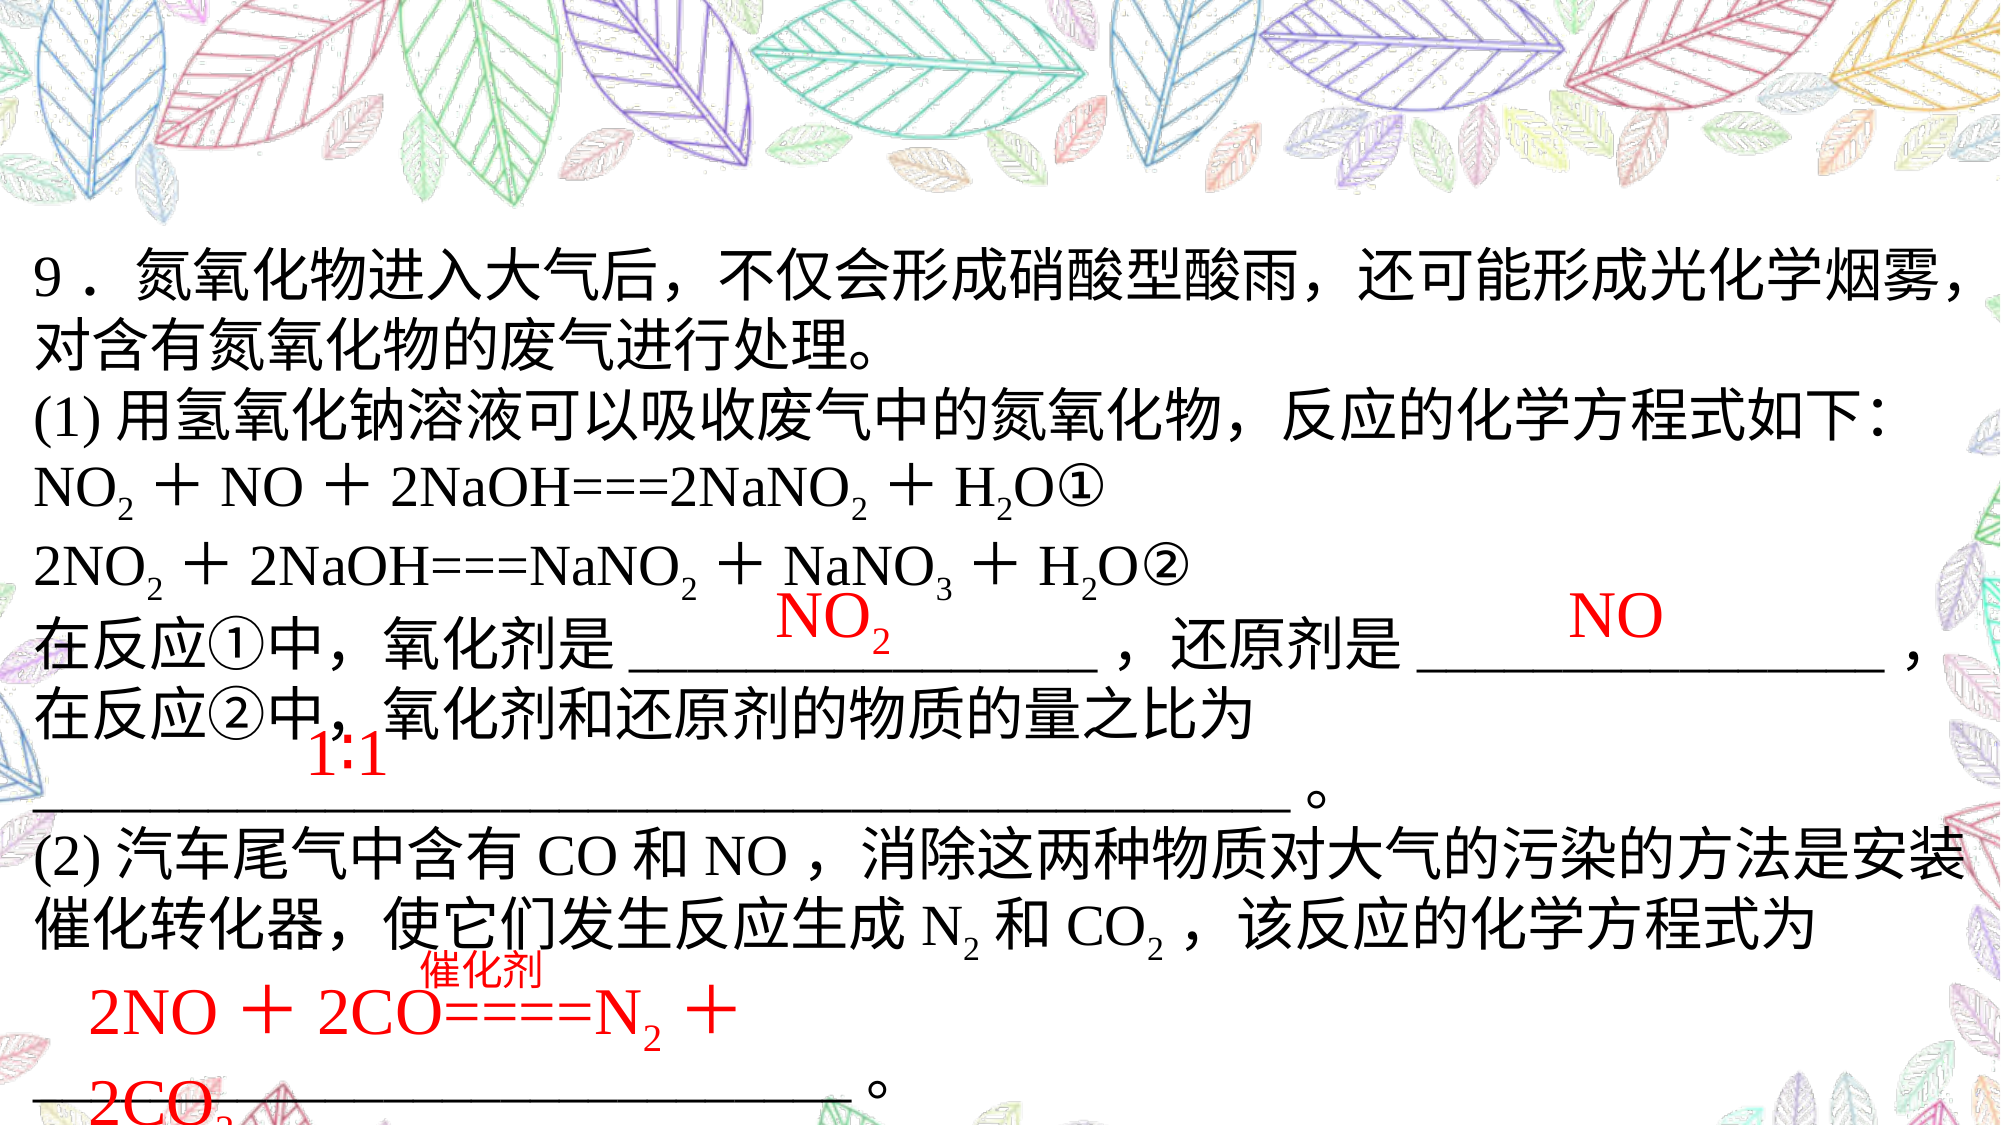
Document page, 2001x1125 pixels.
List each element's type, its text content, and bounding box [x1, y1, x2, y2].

text_box NO [1486, 563, 1680, 659]
text_box NO2 [760, 563, 907, 670]
text_box 1∶1 [223, 701, 1058, 796]
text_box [74, 936, 908, 1125]
picture [0, 0, 2001, 1125]
text_box 9．氮氧化物进入大气后，不仅会形成硝酸型酸雨，还可能形成光化学烟雾，对含有氮氧化物的废气进行处理。 (1)用氢氧化钠溶液可以吸收废气中的氮氧化物，反应的化学方程式如下： NO2＋NO＋2NaOH===2NaNO2＋H2O① 2NO2＋2NaOH===NaNO2＋NaNO3＋H2O② 在反应①中，氧化剂是________________，还原剂是________________，在反应②中，氧化剂和还原剂的物质的量之比为___________________________________________。 (2)汽车尾气中含有CO和NO，消除这两种物质对大气的污染的方法是安装催化转化器，使它们发生反应生成N2和CO2，该反应的化学方程式为 ____________________________。 [18, 230, 2000, 1125]
